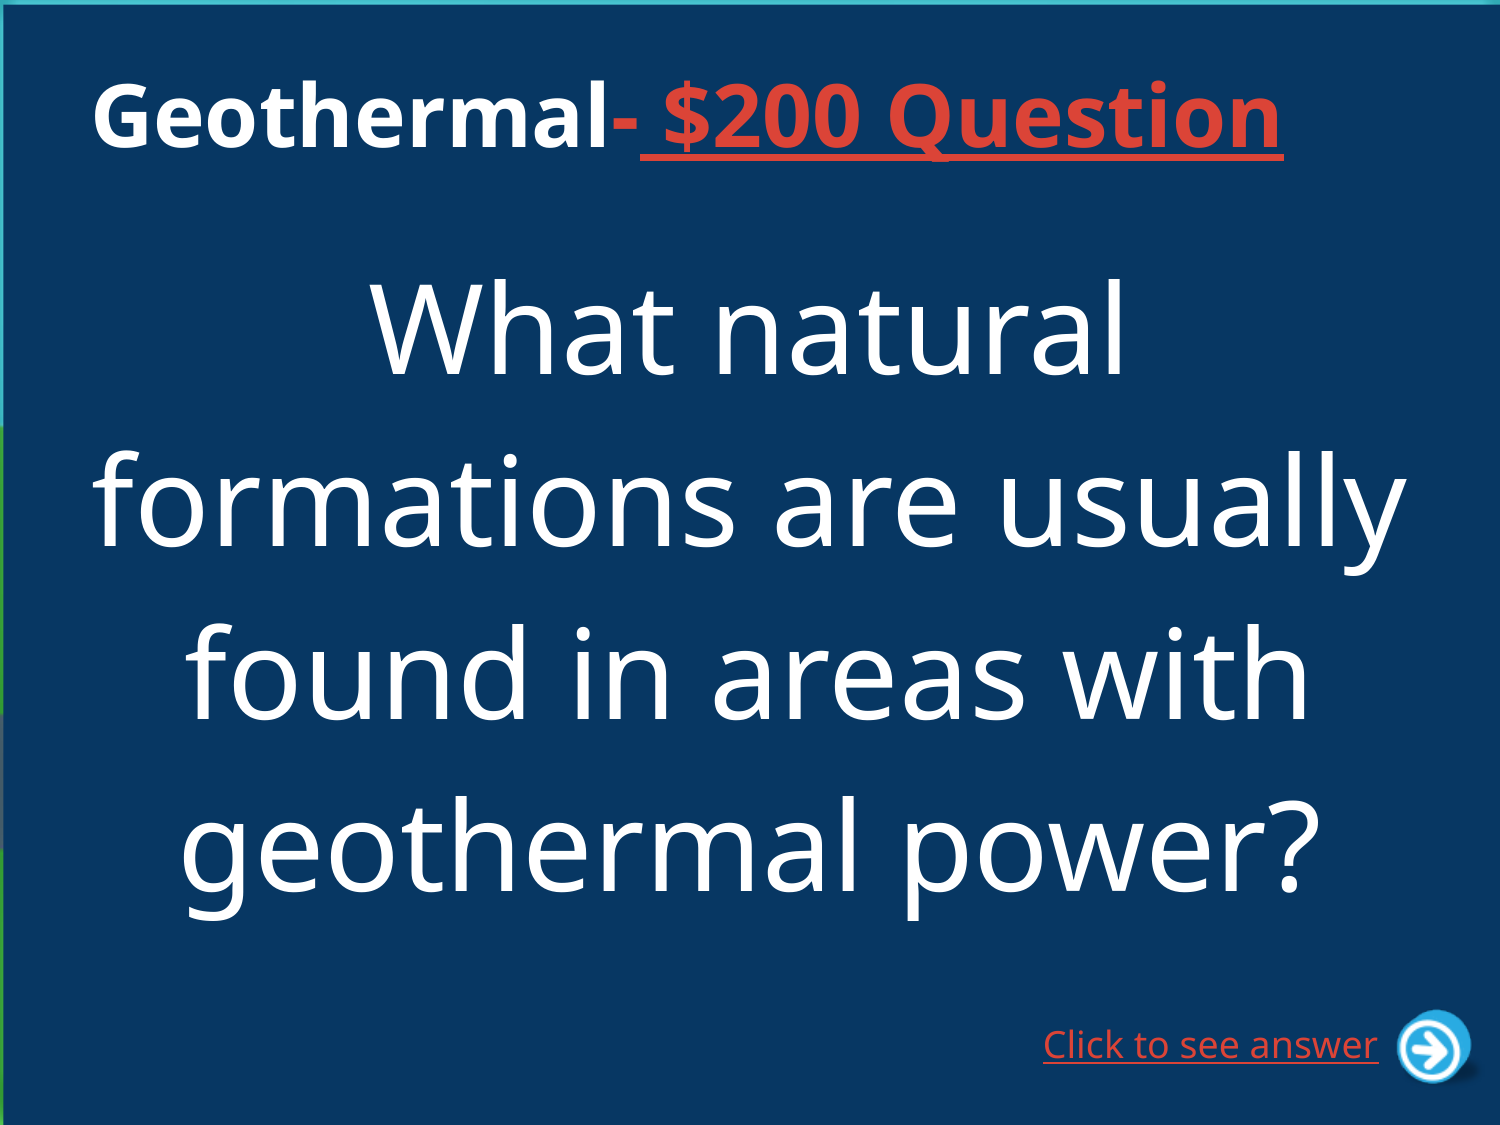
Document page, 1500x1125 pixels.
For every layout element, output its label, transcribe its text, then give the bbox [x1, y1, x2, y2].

text_box Click to see answer [984, 985, 1438, 1109]
list What natural formations are usually found in areas with geothermal power? [75, 169, 1425, 976]
text_box [3, 4, 1500, 1125]
title Geothermal- $200 Question [75, 45, 1425, 169]
picture [0, 0, 1500, 1125]
picture [1384, 996, 1485, 1097]
